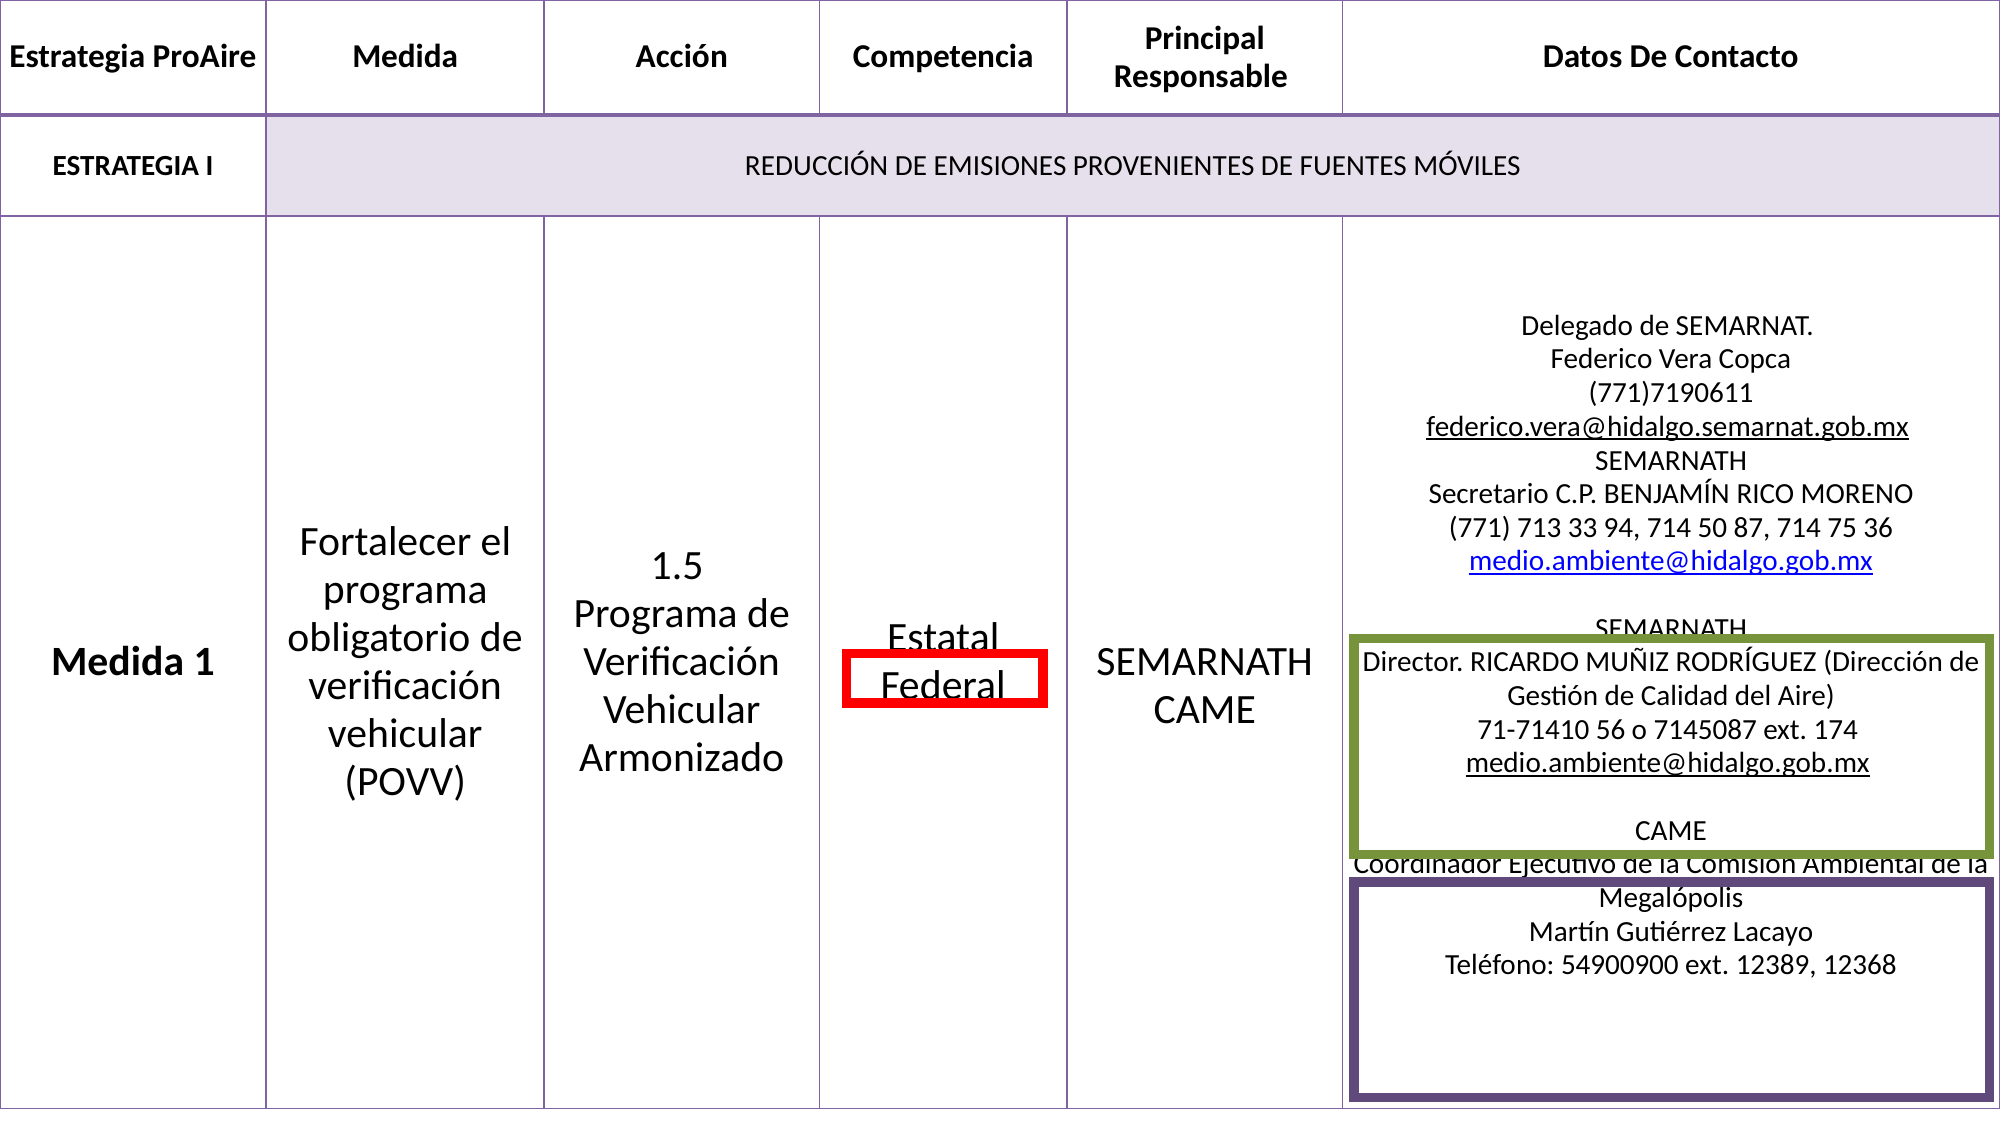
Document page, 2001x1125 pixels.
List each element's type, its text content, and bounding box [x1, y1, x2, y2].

table_cell 1.5 Programa de Verificación Vehicular Armonizado [545, 217, 819, 1108]
table_header Competencia [820, 1, 1066, 113]
table_header Medida [267, 1, 543, 113]
text_box [1353, 637, 1991, 856]
table_header Estrategia ProAire [1, 1, 265, 113]
table_header Principal Responsable [1068, 1, 1342, 113]
table_cell SEMARNATH CAME [1068, 217, 1342, 1108]
table_header Datos De Contacto [1343, 1, 1999, 113]
table_cell REDUCCIÓN DE EMISIONES PROVENIENTES DE FUENTES MÓVILES [267, 117, 1999, 215]
table_cell Estatal Federal [820, 217, 1066, 1108]
table_header Acción [545, 1, 819, 113]
text_box [1353, 881, 1991, 1098]
table_cell Medida 1 [1, 217, 265, 1108]
table_cell Delegado de SEMARNAT. Federico Vera Copca (771)7190611 federico.vera@hidalgo.semarnat.gob.mx SEMARNATH Secretario C.P. BENJAMÍN RICO MORENO (771) 713 33 94, 714 50 87, 714 75 36 medio.ambiente@hidalgo.gob.mx SEMARNATH Director. RICARDO MUÑIZ RODRÍGUEZ (Dirección de Gestión de Calidad del Aire) 71-71410 56 o 7145087 ext. 174 medio.ambiente@hidalgo.gob.mx CAME Coordinador Ejecutivo de la Comisión Ambiental de la Megalópolis Martín Gutiérrez Lacayo Teléfono: 54900900 ext. 12389, 12368 [1343, 217, 1999, 1108]
text_box [845, 653, 1044, 704]
table_cell ESTRATEGIA I [1, 117, 265, 215]
table_cell Fortalecer el programa obligatorio de verificación vehicular (POVV) [267, 217, 543, 1108]
